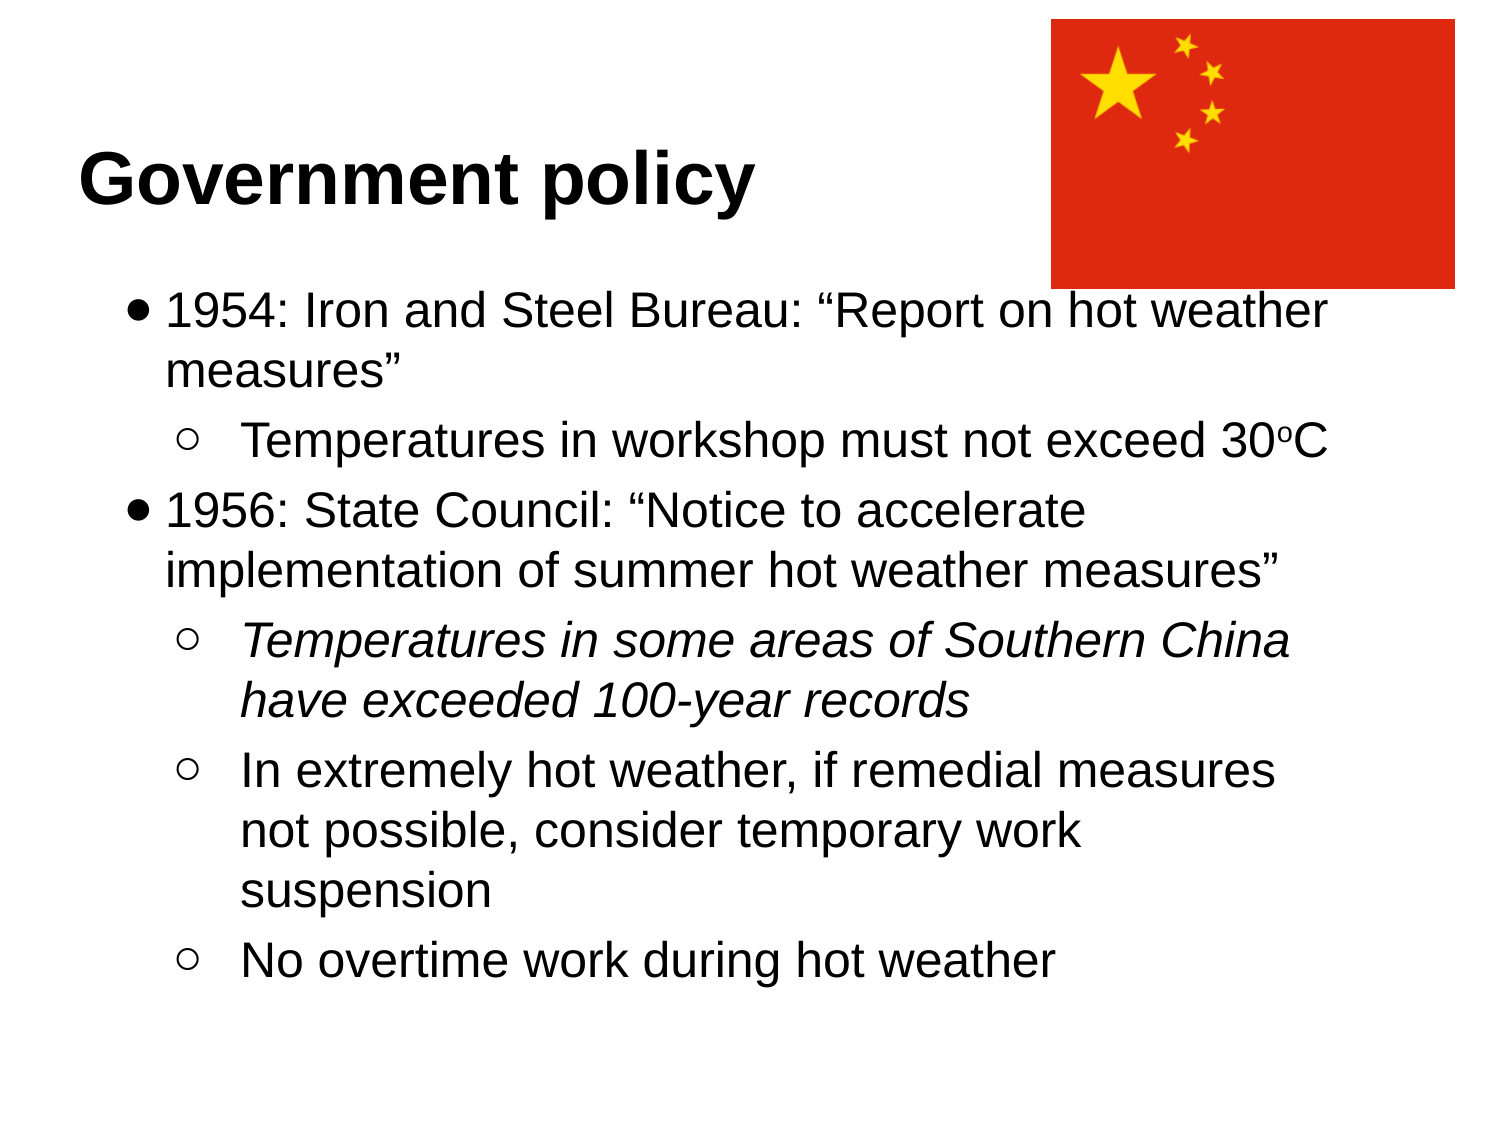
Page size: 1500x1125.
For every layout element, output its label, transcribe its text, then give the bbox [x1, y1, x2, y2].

picture [1051, 19, 1455, 289]
title Government policy [63, 47, 1046, 235]
list 1954: Iron and Steel Bureau: “Report on hot weather measures” Temperatures in workshop must not exceed 30oC 1956: State Council: “Notice to accelerate implementation of summer hot weather measures” Temperatures in some areas of Southern China have exceeded 100-year records In extremely hot weather, if remedial measures not possible, consider temporary work suspension No overtime work during hot weather [75, 262, 1352, 1078]
